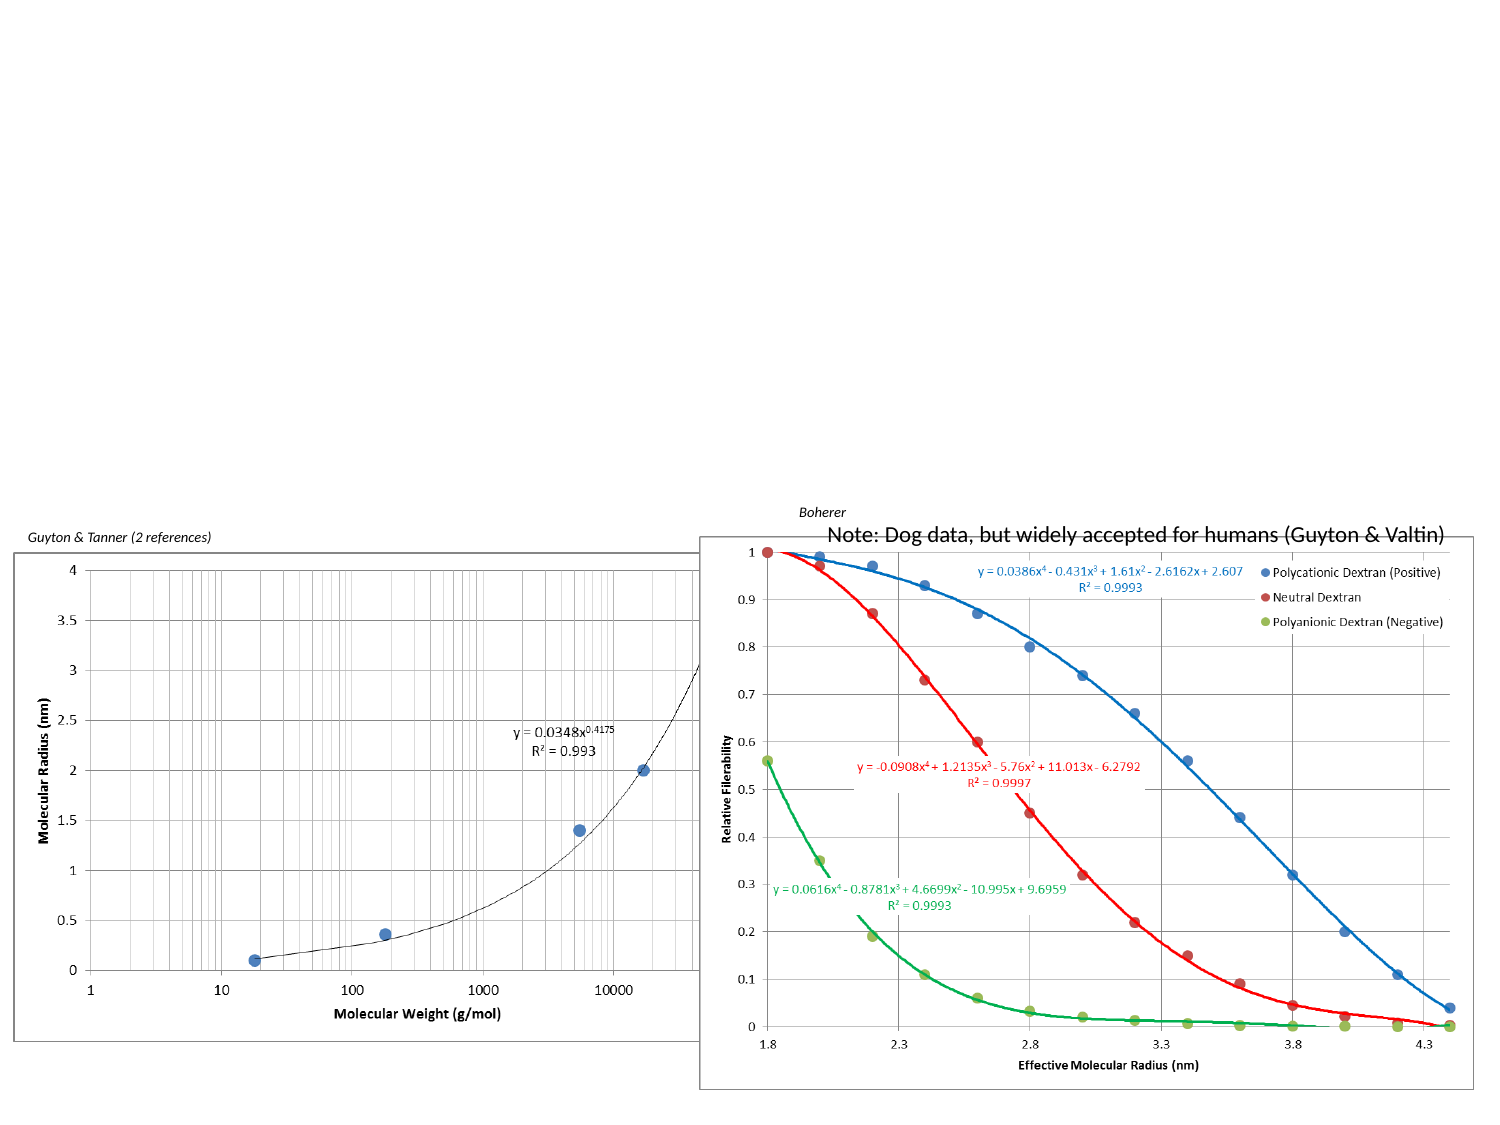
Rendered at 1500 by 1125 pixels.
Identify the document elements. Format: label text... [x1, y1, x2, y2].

text_box Guyton & Tanner (2 references) [13, 520, 309, 551]
text_box Note: Dog data, but widely accepted for humans (Guyton & Valtin) [812, 511, 1462, 534]
picture [12, 536, 1474, 1091]
text_box Boherer [784, 495, 947, 528]
